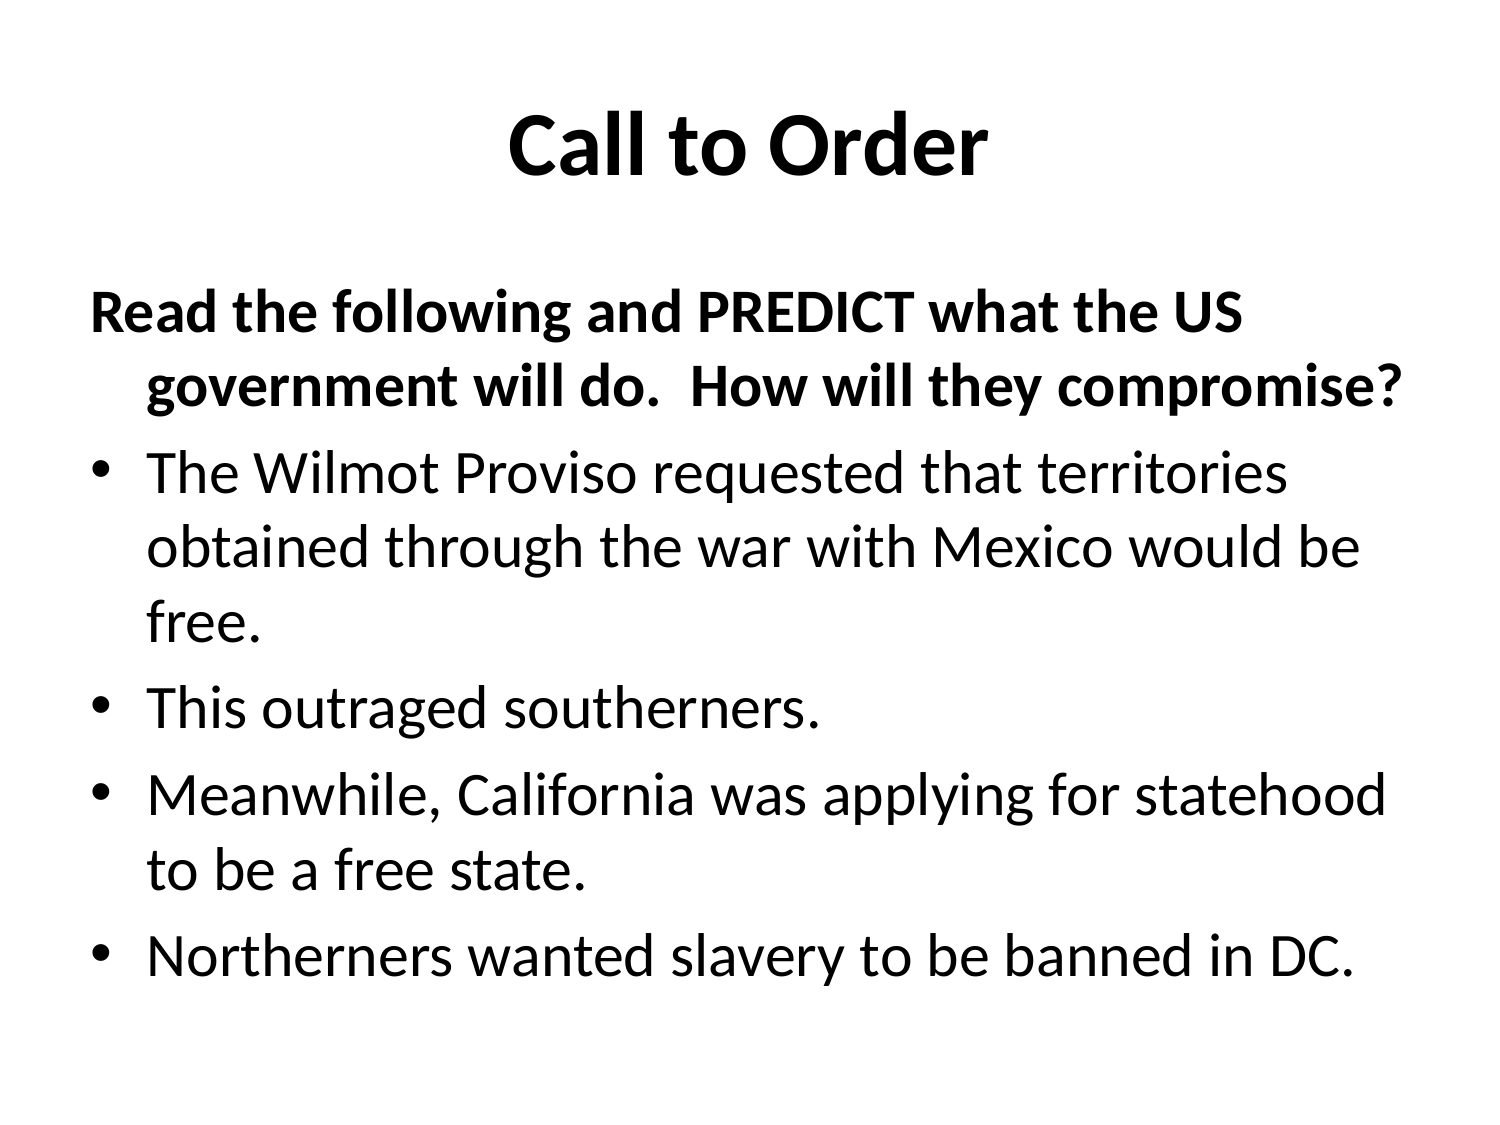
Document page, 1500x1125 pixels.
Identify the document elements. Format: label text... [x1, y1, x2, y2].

list Read the following and PREDICT what the US government will do. How will they compromise? The Wilmot Proviso requested that territories obtained through the war with Mexico would be free. This outraged southerners. Meanwhile, California was applying for statehood to be a free state. Northerners wanted slavery to be banned in DC. [75, 262, 1425, 1005]
title Call to Order [75, 45, 1425, 233]
